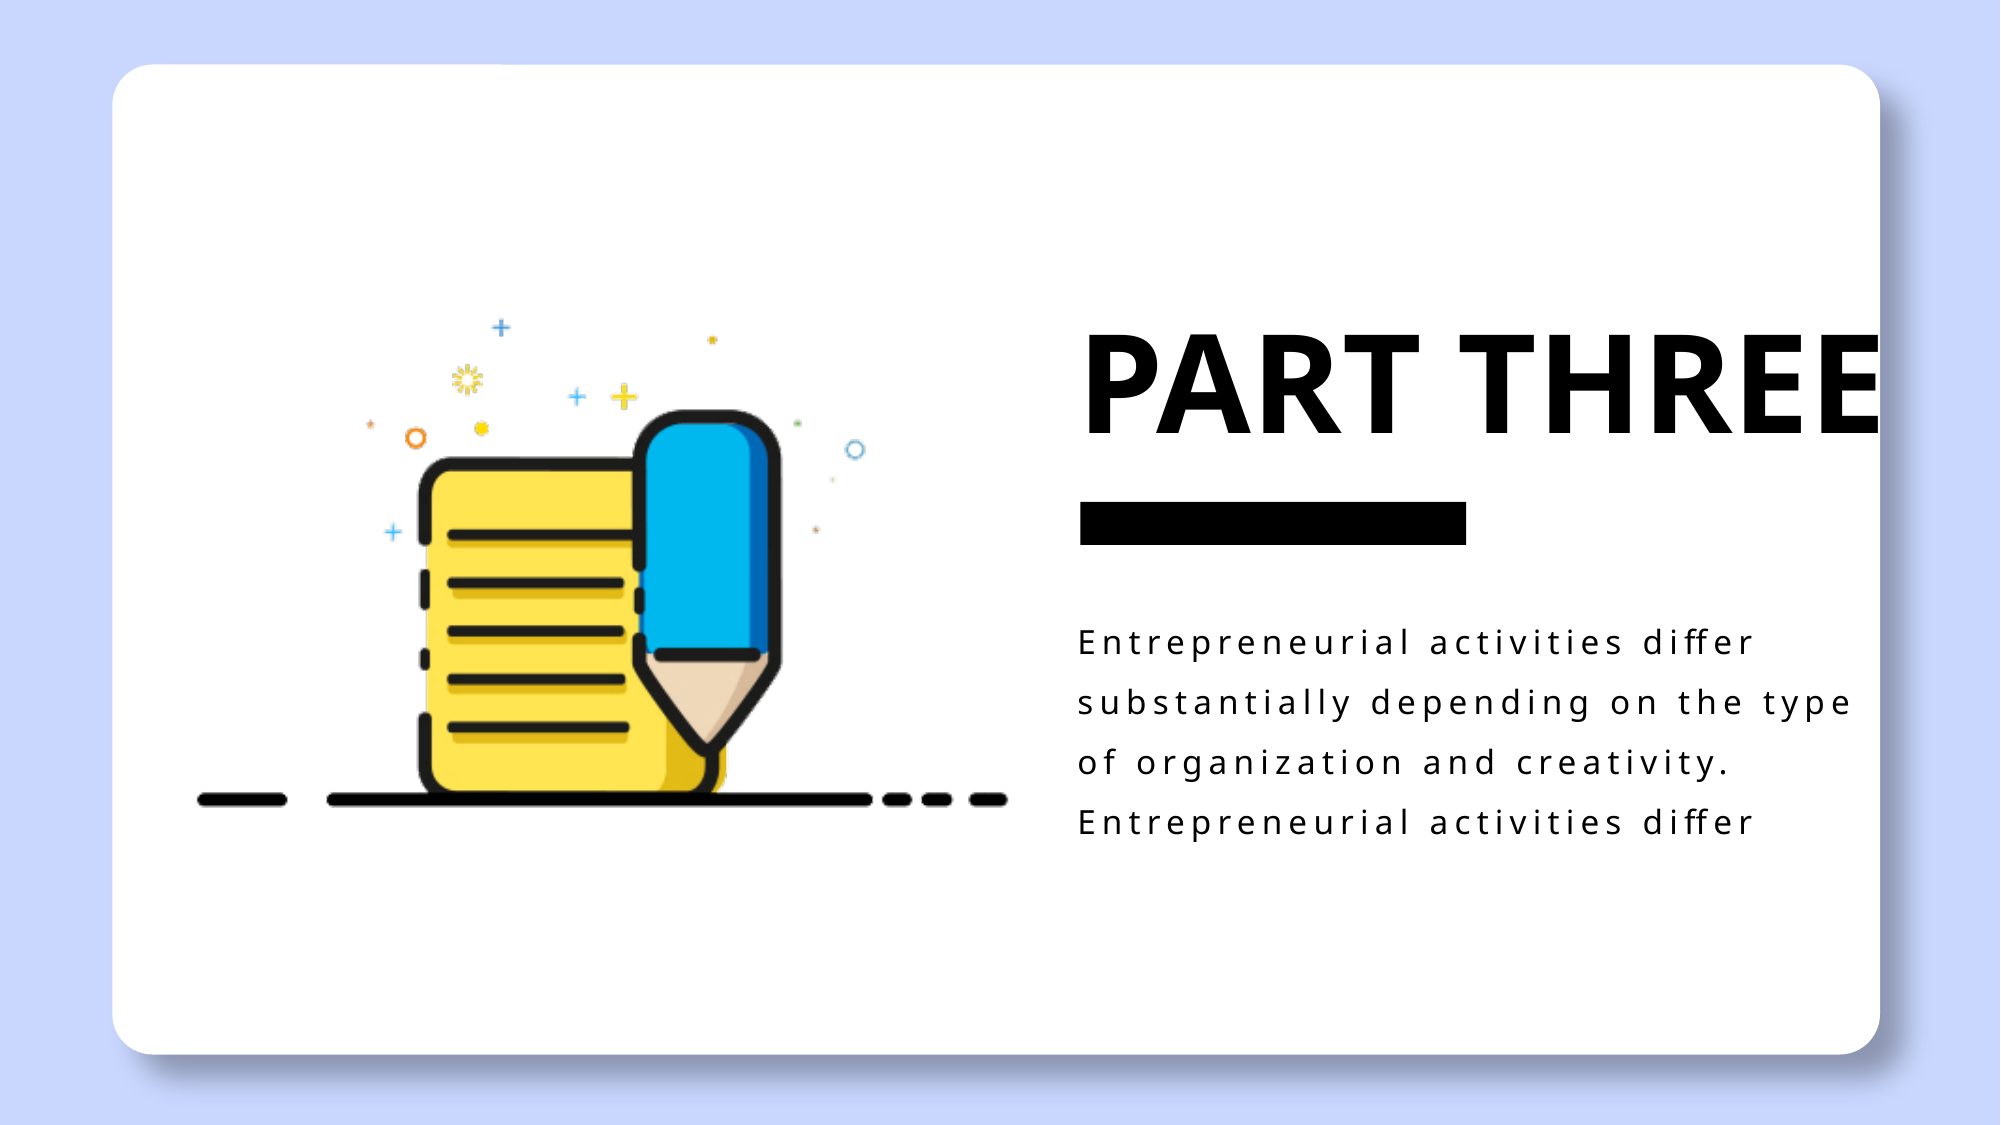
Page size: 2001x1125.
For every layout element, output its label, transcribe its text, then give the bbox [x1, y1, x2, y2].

text_box [1166, 469, 1882, 1056]
text_box [1166, 63, 1882, 288]
text_box Entrepreneurial activities differ substantially depending on the type of organization and creativity. Entrepreneurial activities differ [1166, 593, 1879, 849]
text_box [1166, 501, 1467, 546]
text_box PART THREE [1166, 288, 1916, 469]
picture [40, 0, 1166, 1125]
